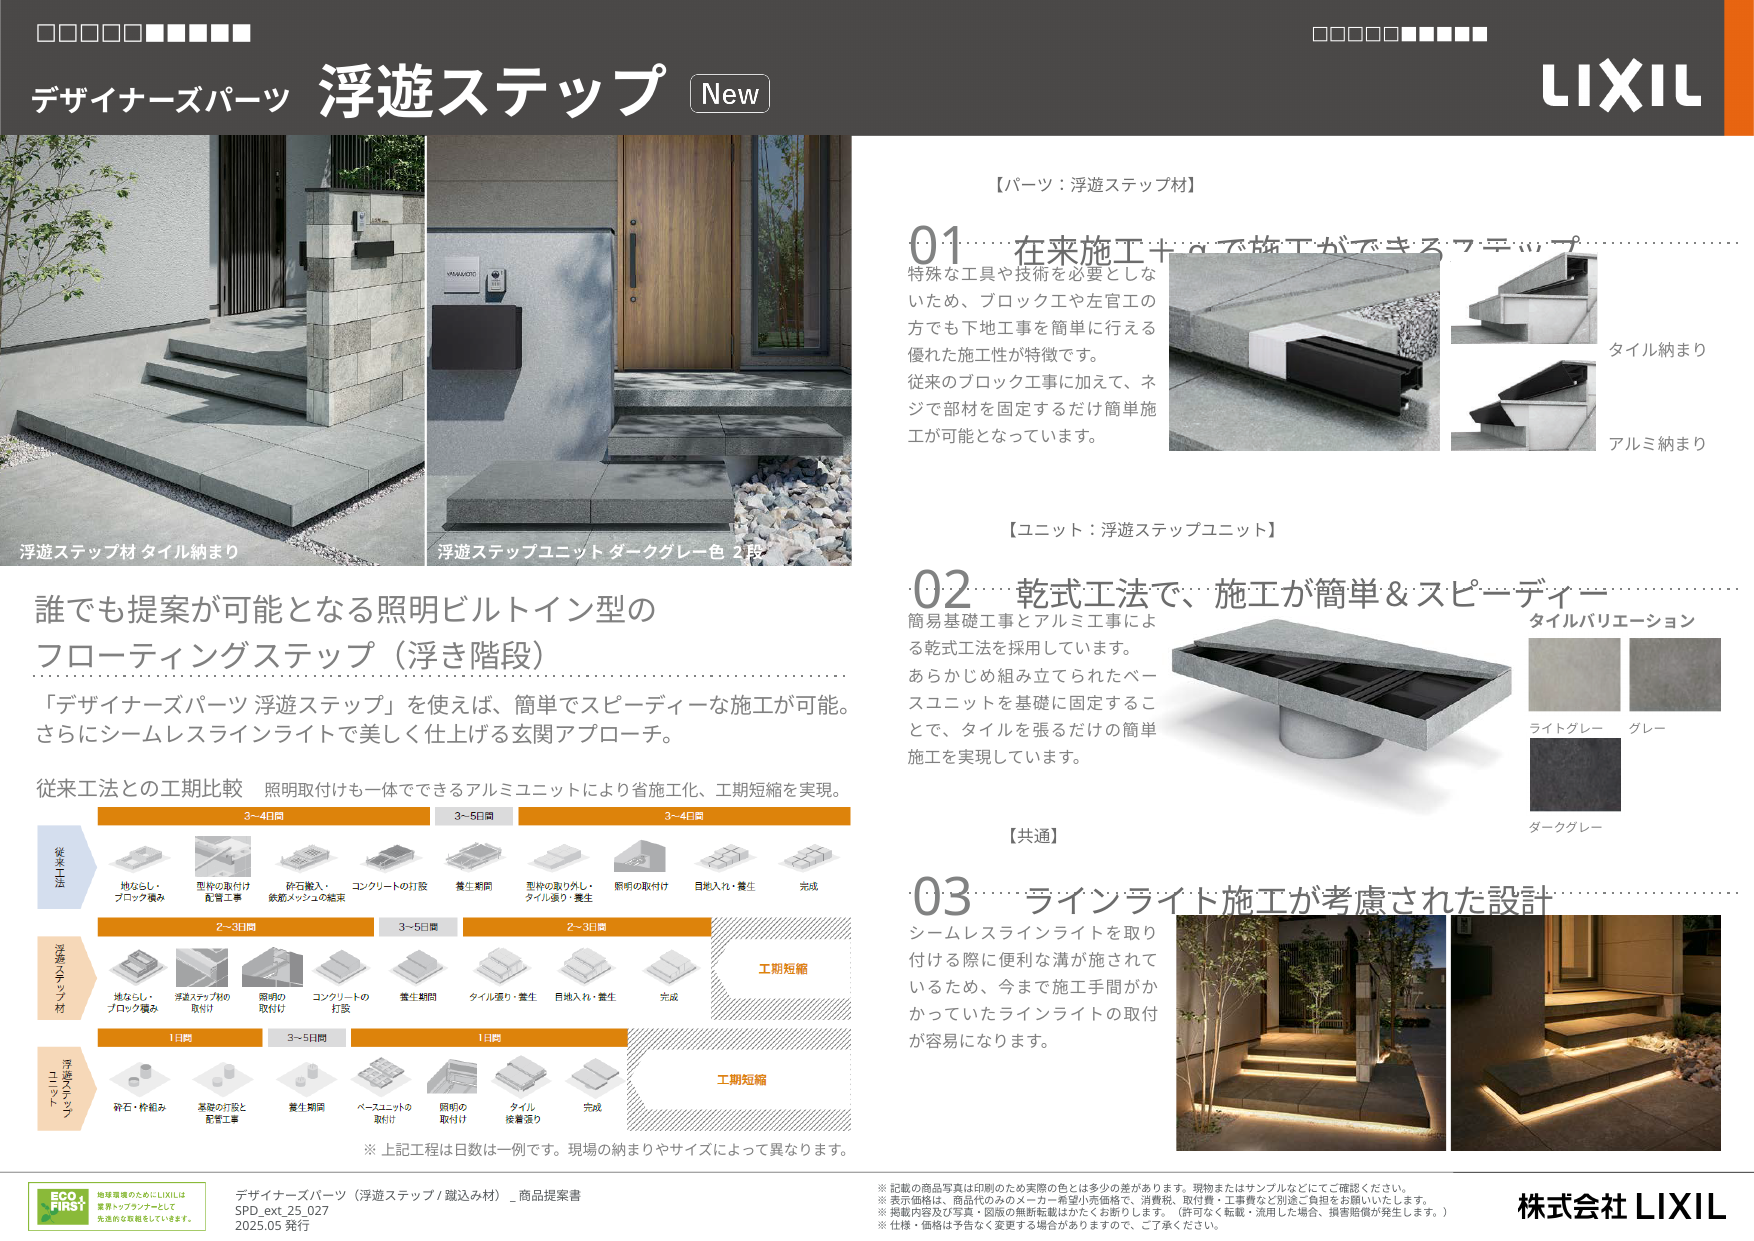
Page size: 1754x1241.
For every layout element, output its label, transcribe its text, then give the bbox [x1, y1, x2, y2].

picture [1450, 252, 1598, 344]
picture [0, 0, 1754, 566]
picture [1518, 1193, 1726, 1219]
text_box 浮遊ステップ [317, 54, 668, 126]
picture [1526, 732, 1626, 816]
picture [28, 1182, 206, 1231]
text_box デザイナーズパーツ（浮遊ステップ/蹴込み材）_商品提案書 SPD_ext_25_027 2025.05発行 [235, 1187, 710, 1233]
text_box 従来工法との工期比較 照明取付けも一体でできるアルミユニットにより省施工化、工期短縮を実現。 [36, 771, 887, 802]
picture [1523, 632, 1722, 716]
picture [1169, 252, 1440, 451]
text_box □□□□□■■■■■ [1310, 21, 1489, 44]
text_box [892, 171, 1740, 454]
picture [1450, 359, 1597, 451]
text_box デザイナーズパーツ [30, 82, 292, 118]
text_box ※上記工程は日数は一例です。現場の納まりやサイズによって異なります。 [363, 1129, 857, 1159]
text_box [19, 574, 872, 756]
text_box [892, 514, 1740, 821]
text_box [893, 821, 1740, 1152]
picture [36, 804, 852, 1133]
text_box □□□□□■■■■■ [35, 16, 254, 44]
